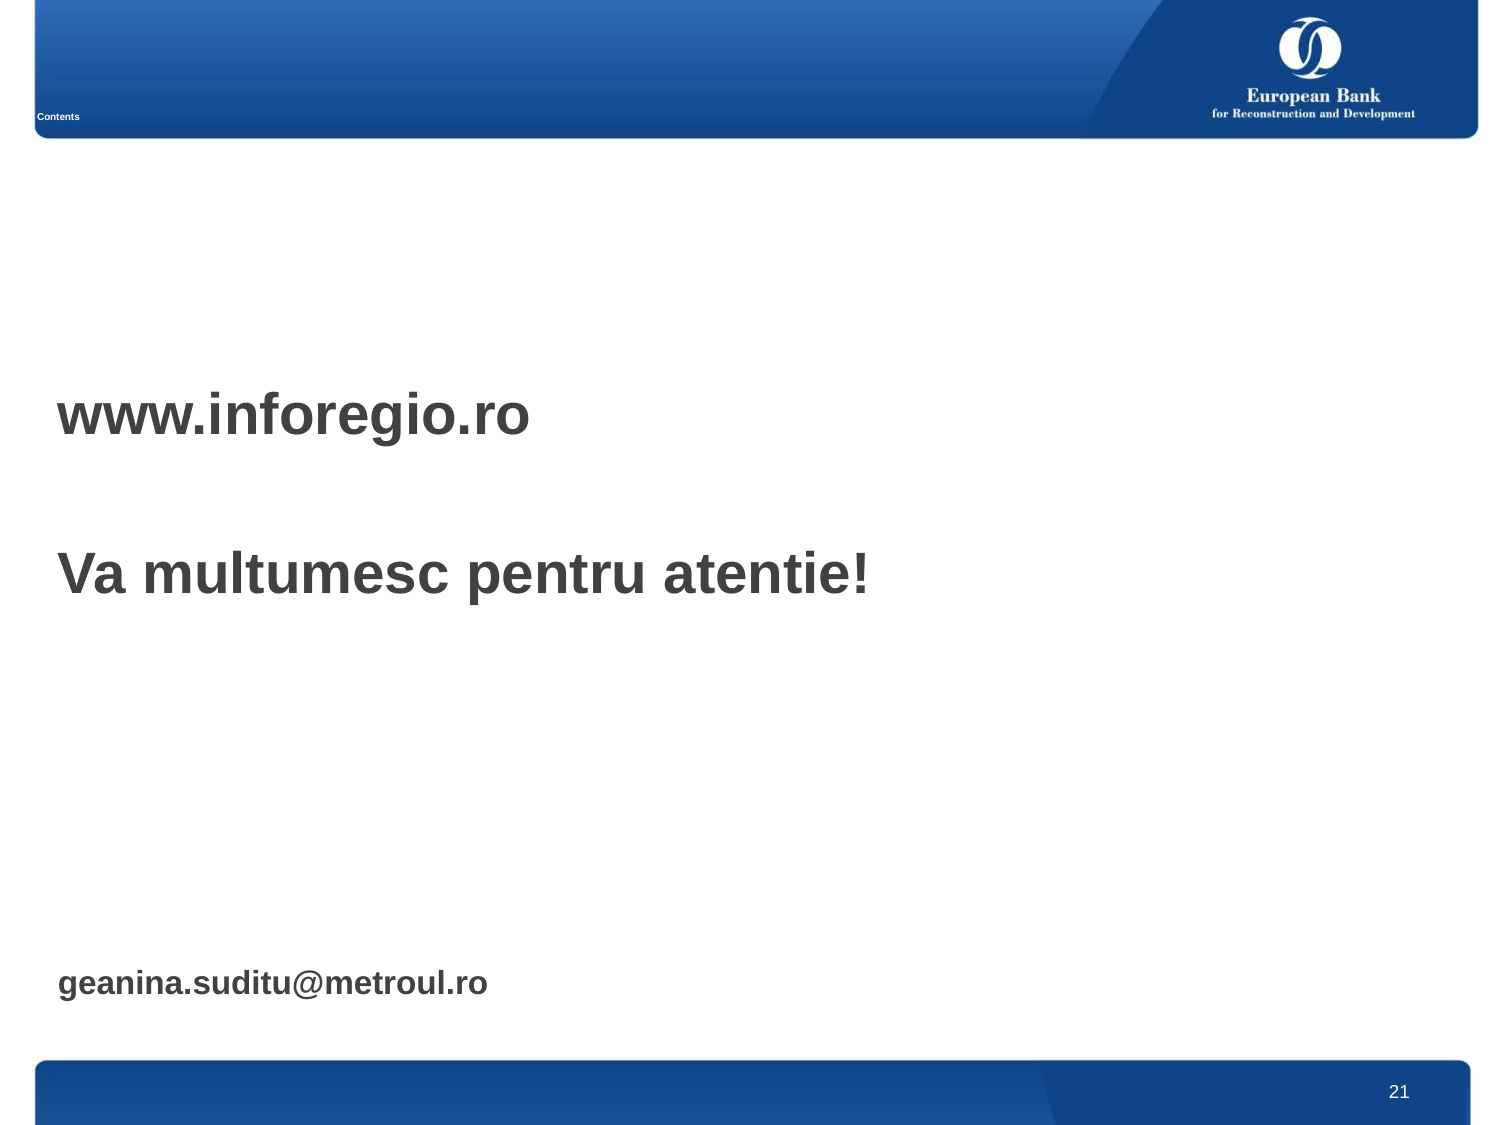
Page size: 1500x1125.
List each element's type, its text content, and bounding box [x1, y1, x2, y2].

list www.inforegio.ro Va multumesc pentru atentie! geanina.suditu@metroul.ro [57, 142, 1441, 1011]
title Contents [37, 0, 1158, 143]
slide_number 21 [1074, 1061, 1425, 1122]
picture [0, 0, 1500, 1125]
